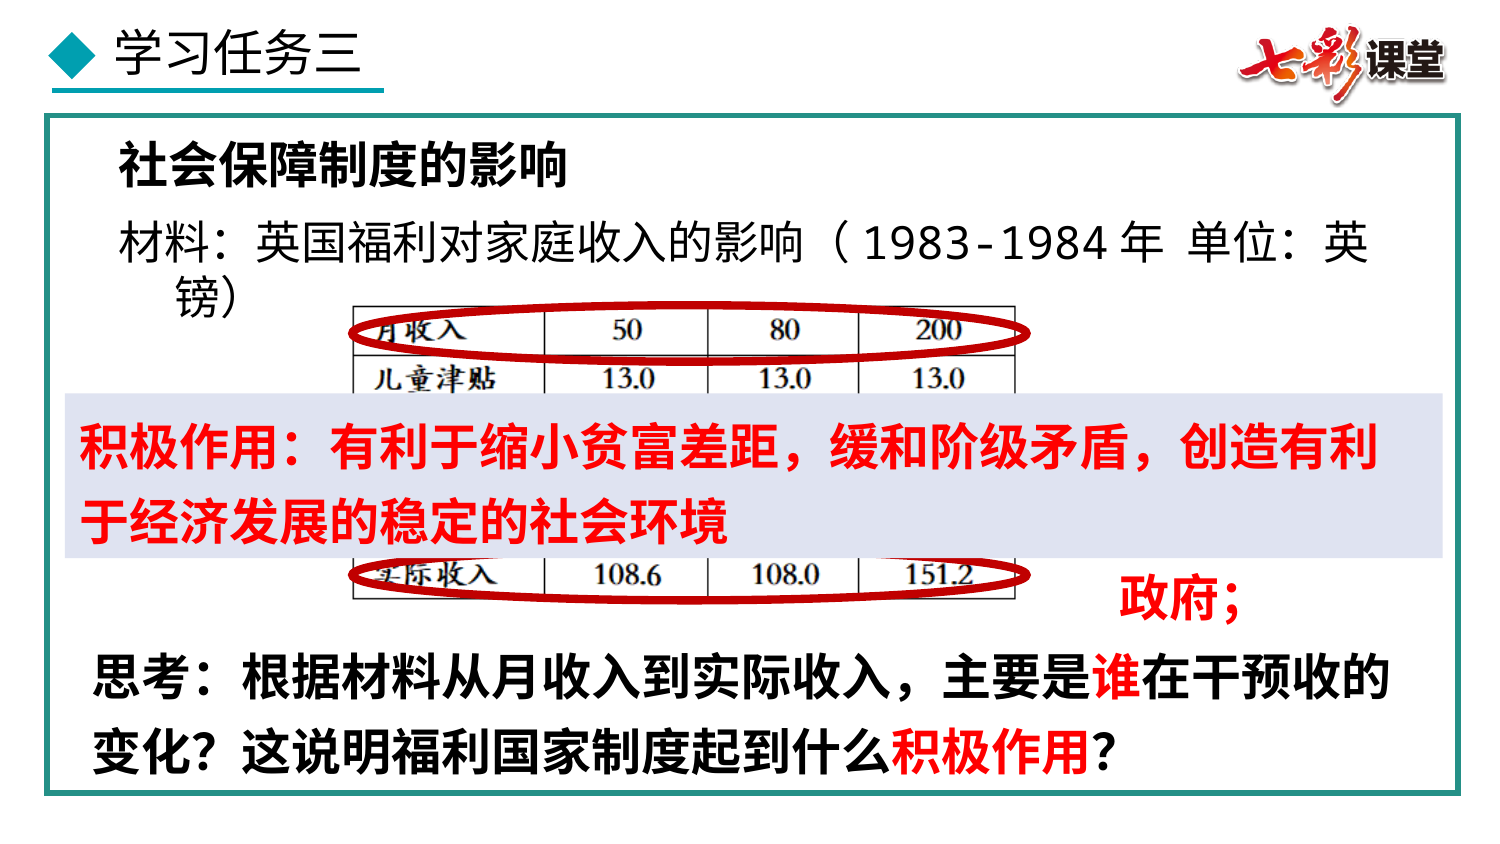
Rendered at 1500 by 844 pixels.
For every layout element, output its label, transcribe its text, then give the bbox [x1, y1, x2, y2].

picture [343, 292, 1027, 608]
text_box 积极作用：有利于缩小贫富差距，缓和阶级矛盾，创造有利于经济发展的稳定的社会环境 [1027, 393, 1443, 559]
text_box 社会保障制度的影响 [103, 126, 584, 202]
text_box 政府； [1104, 559, 1263, 694]
text_box 材料：英国福利对家庭收入的影响（1983-1984年 单位：英镑） [103, 206, 1447, 331]
picture [1234, 20, 1451, 108]
text_box 积极作用：有利于缩小贫富差距，缓和阶级矛盾，创造有利于经济发展的稳定的社会环境 [64, 393, 343, 559]
text_box 思考：根据材料从月收入到实际收入，主要是谁在干预收的变化？这说明福利国家制度起到什么积极作用？ [76, 622, 1440, 788]
